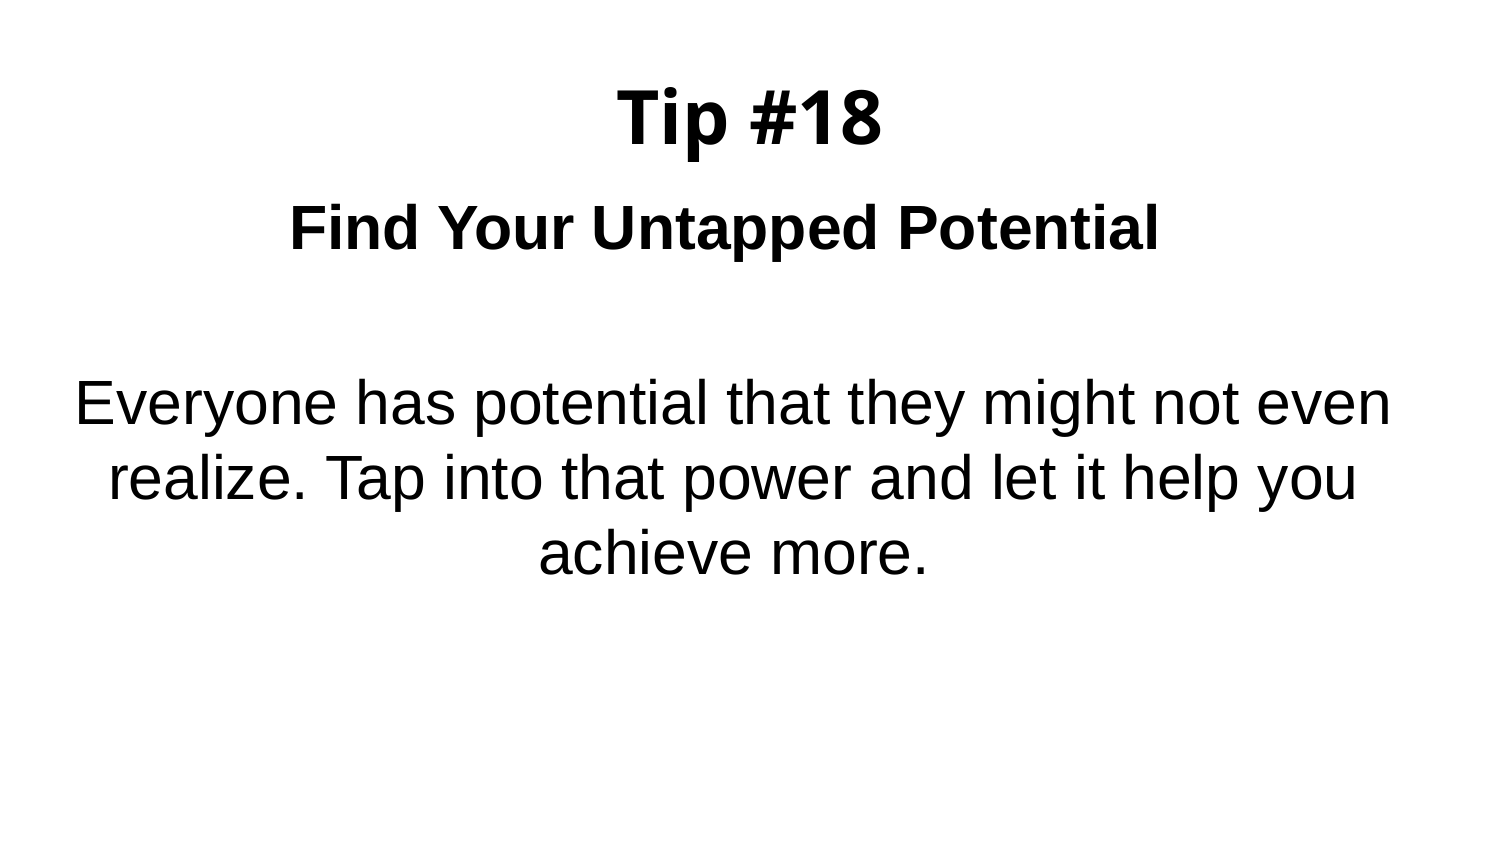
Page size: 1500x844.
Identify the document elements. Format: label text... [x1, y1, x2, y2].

list Find Your Untapped Potential Everyone has potential that they might not even realize. Tap into that power and let it help you achieve more. [59, 84, 1410, 758]
title Tip #18 [75, 33, 1425, 175]
